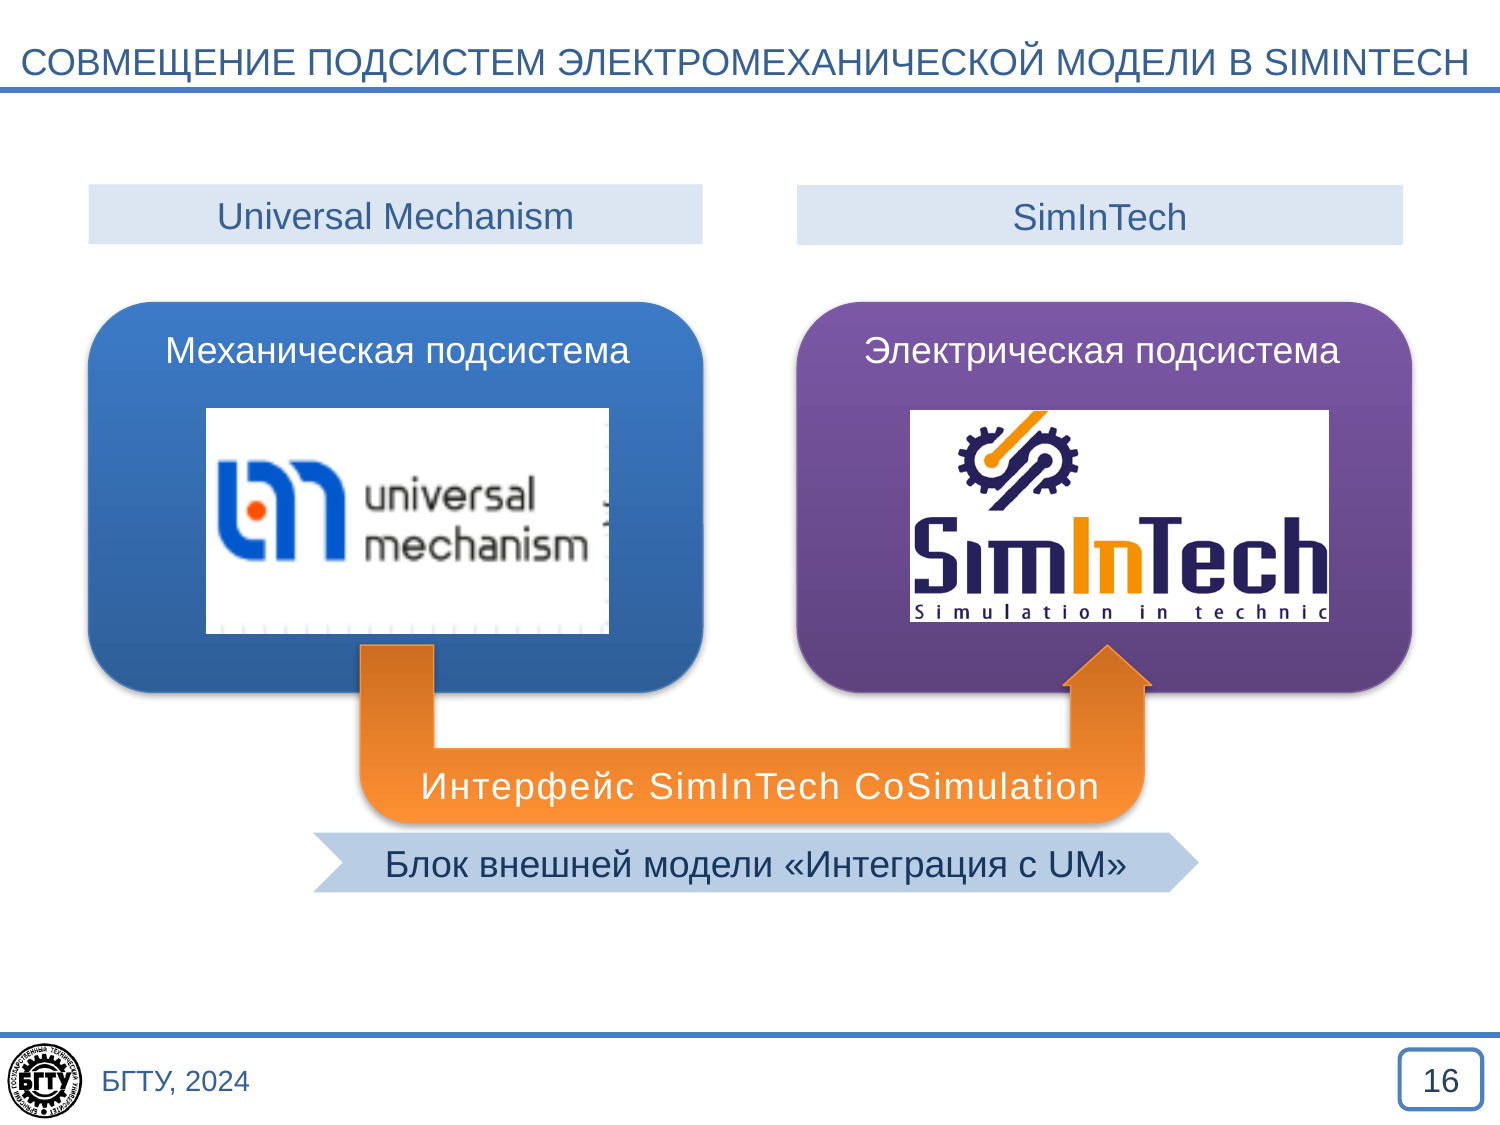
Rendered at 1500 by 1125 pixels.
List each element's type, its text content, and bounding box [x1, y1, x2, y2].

text_box Блок внешней модели «Интеграция с UM» [312, 832, 1199, 893]
picture [910, 410, 1329, 622]
text_box СОВМЕЩЕНИЕ ПОДСИСТЕМ ЭЛЕКТРОМЕХАНИЧЕСКОЙ МОДЕЛИ В SIMINTECH [5, 30, 1500, 89]
text_box SimInTech [797, 185, 1404, 245]
text_box Universal Mechanism [88, 184, 703, 245]
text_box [88, 302, 703, 693]
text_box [796, 302, 1412, 693]
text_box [359, 644, 1152, 823]
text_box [0, 1034, 1500, 1119]
picture [206, 408, 609, 634]
